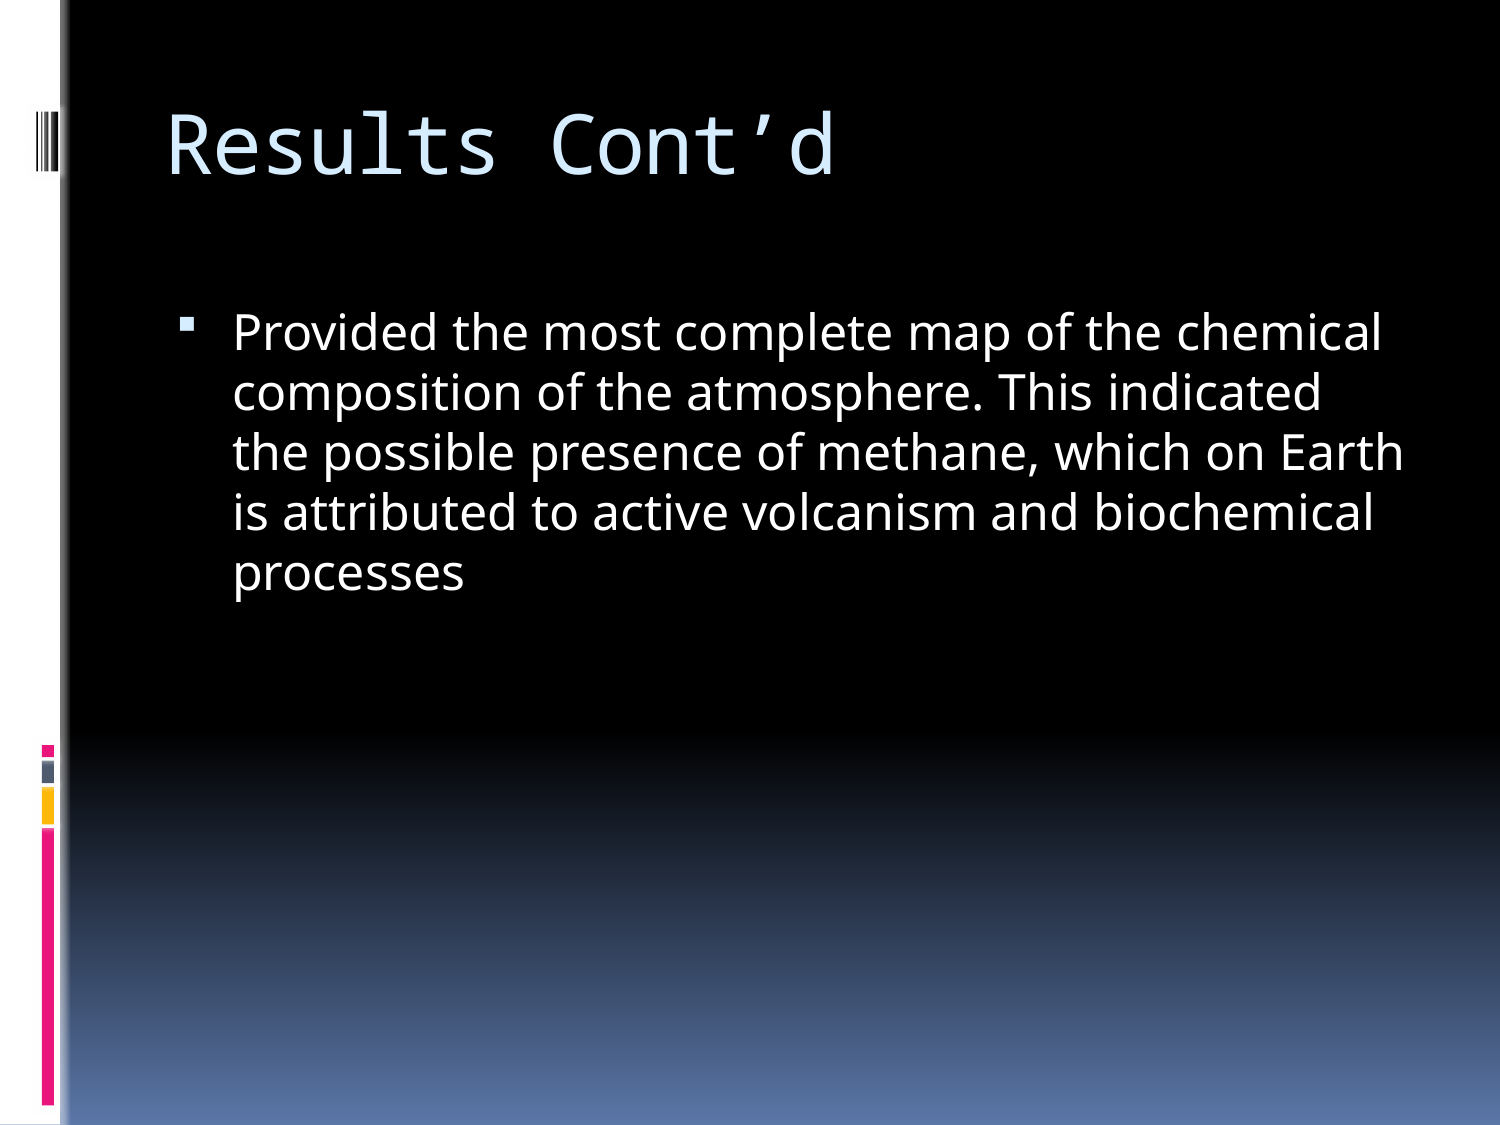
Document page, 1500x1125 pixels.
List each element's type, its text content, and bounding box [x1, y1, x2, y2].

list Provided the most complete map of the chemical composition of the atmosphere. This indicated the possible presence of methane, which on Earth is attributed to active volcanism and biochemical processes [150, 292, 1425, 1043]
title Results Cont’d [150, 83, 1425, 234]
